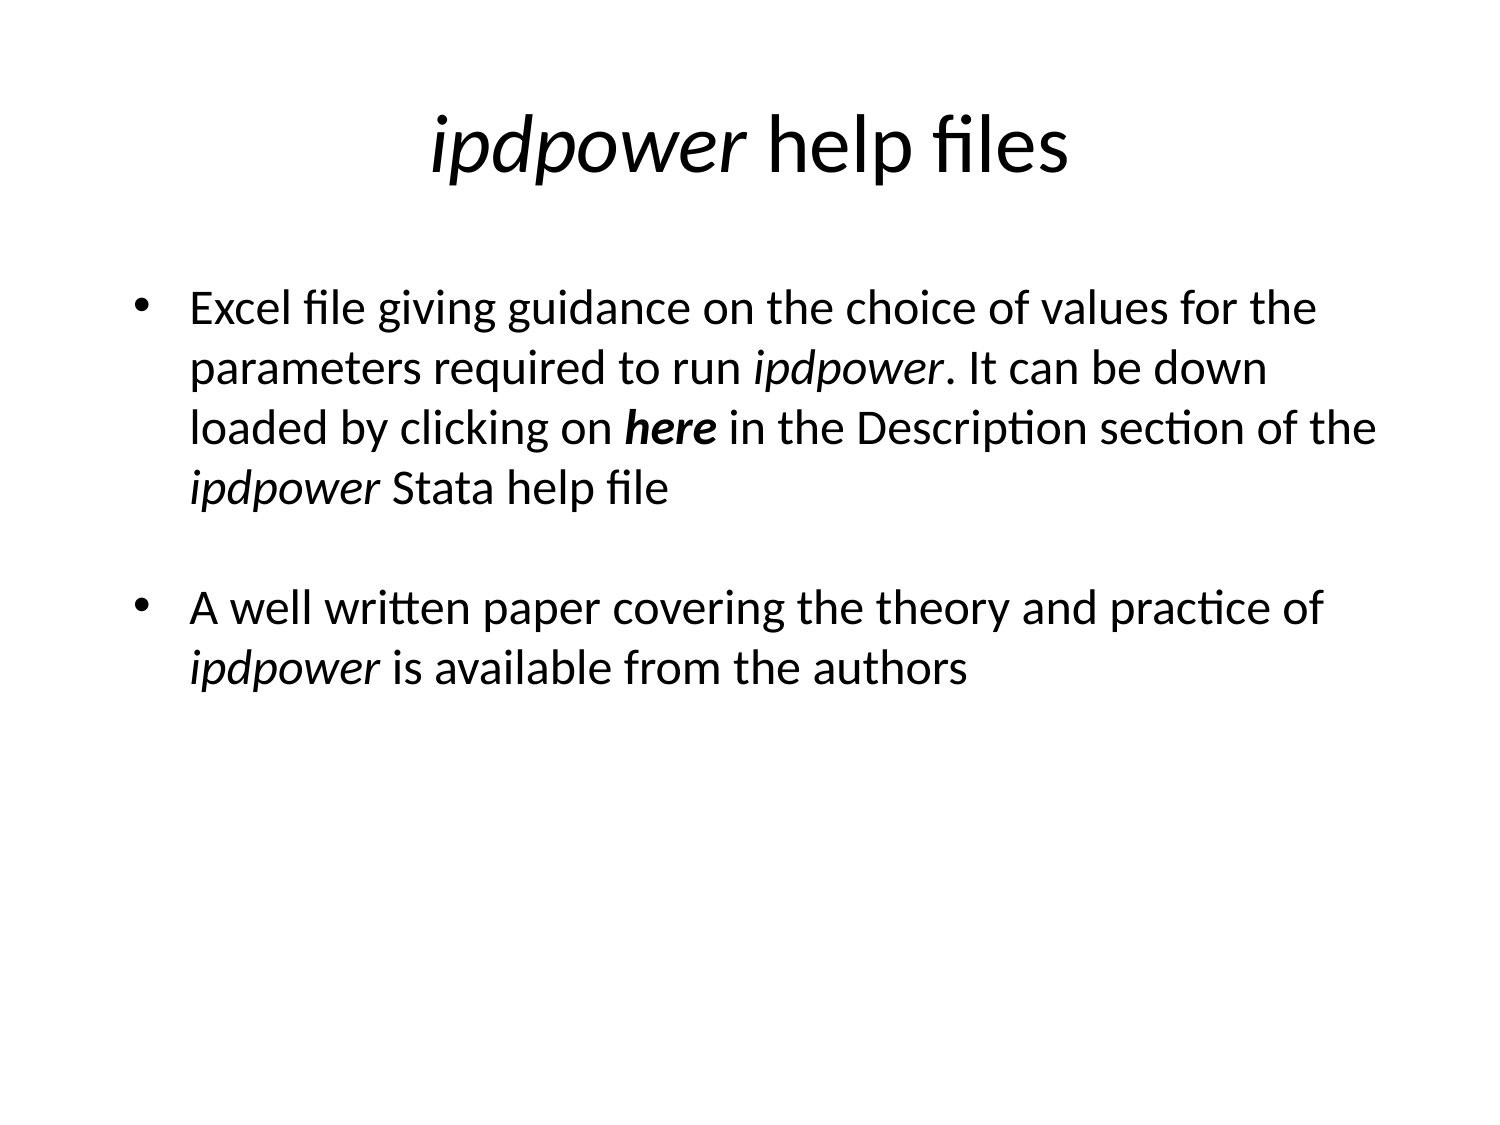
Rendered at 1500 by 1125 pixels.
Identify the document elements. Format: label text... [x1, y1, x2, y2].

title ipdpower help files [75, 45, 1425, 233]
text_box Excel file giving guidance on the choice of values for the parameters required to run ipdpower. It can be down loaded by clicking on here in the Description section of the ipdpower Stata help file A well written paper covering the theory and practice of ipdpower is available from the authors [118, 267, 1394, 747]
